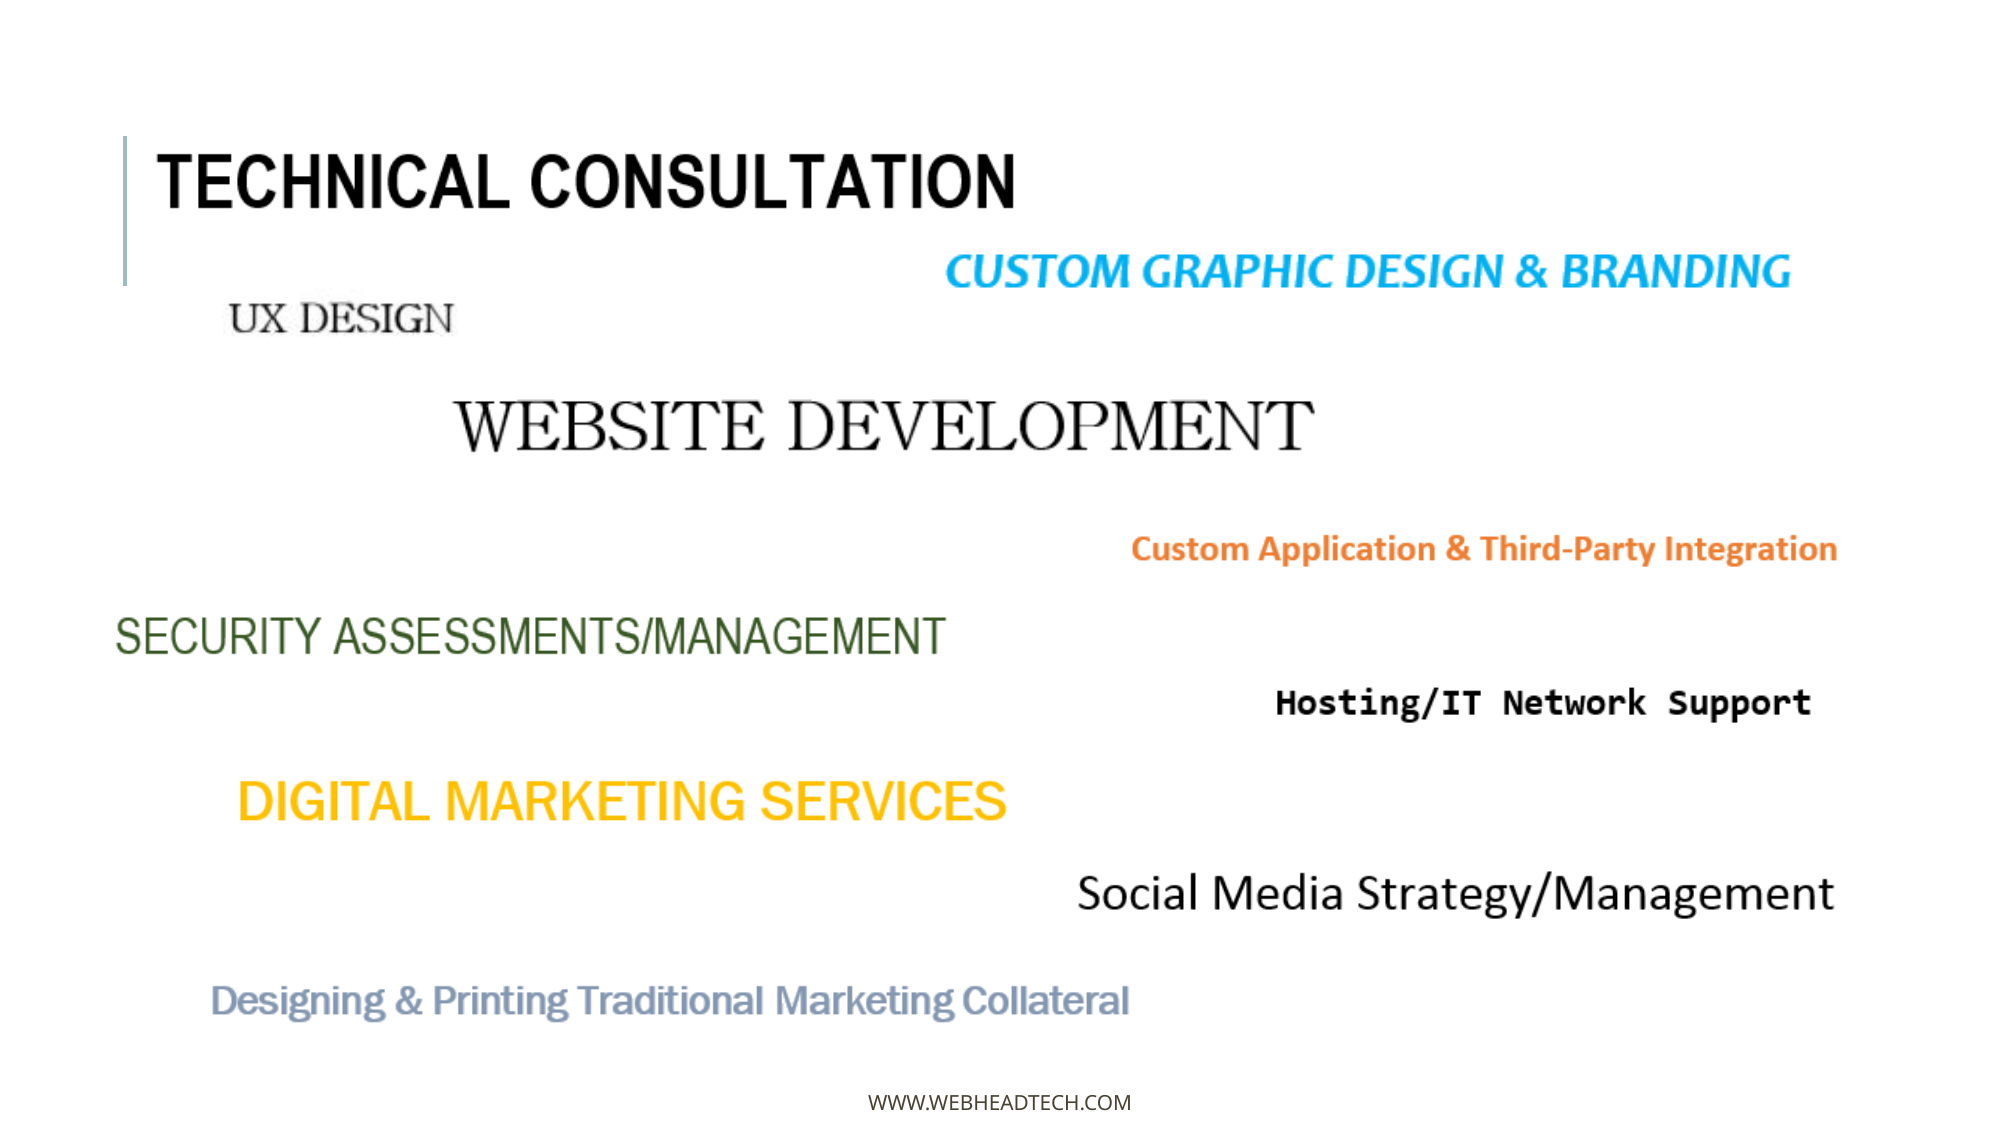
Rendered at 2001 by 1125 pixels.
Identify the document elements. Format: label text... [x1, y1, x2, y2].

picture [93, 602, 970, 670]
picture [187, 965, 1137, 1025]
picture [1262, 680, 1847, 742]
footer www.webheadtech.com [0, 1080, 2000, 1125]
picture [1121, 510, 1854, 578]
picture [221, 757, 1029, 845]
picture [146, 137, 1801, 317]
picture [443, 367, 1338, 493]
picture [221, 287, 463, 340]
picture [1058, 858, 1854, 925]
